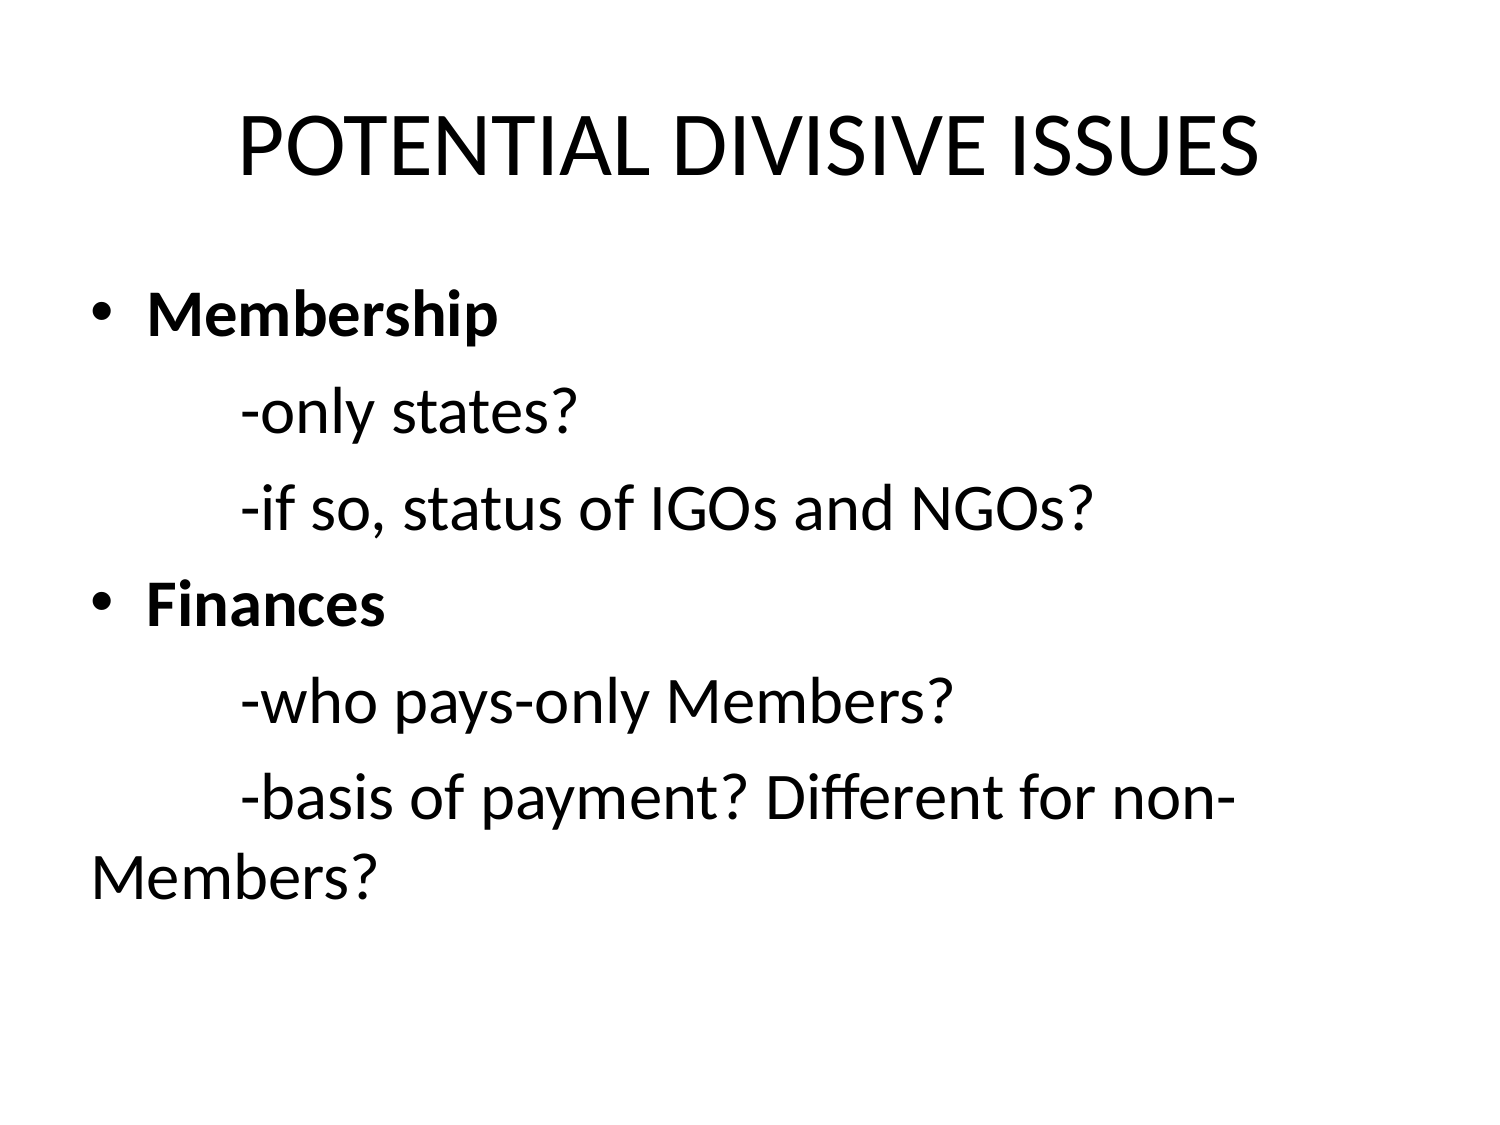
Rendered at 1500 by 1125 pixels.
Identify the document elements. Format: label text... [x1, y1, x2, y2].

title POTENTIAL DIVISIVE ISSUES [75, 45, 1425, 233]
list Membership -only states? -if so, status of IGOs and NGOs? Finances -who pays-only Members? -basis of payment? Different for non- Members? [75, 262, 1425, 1005]
